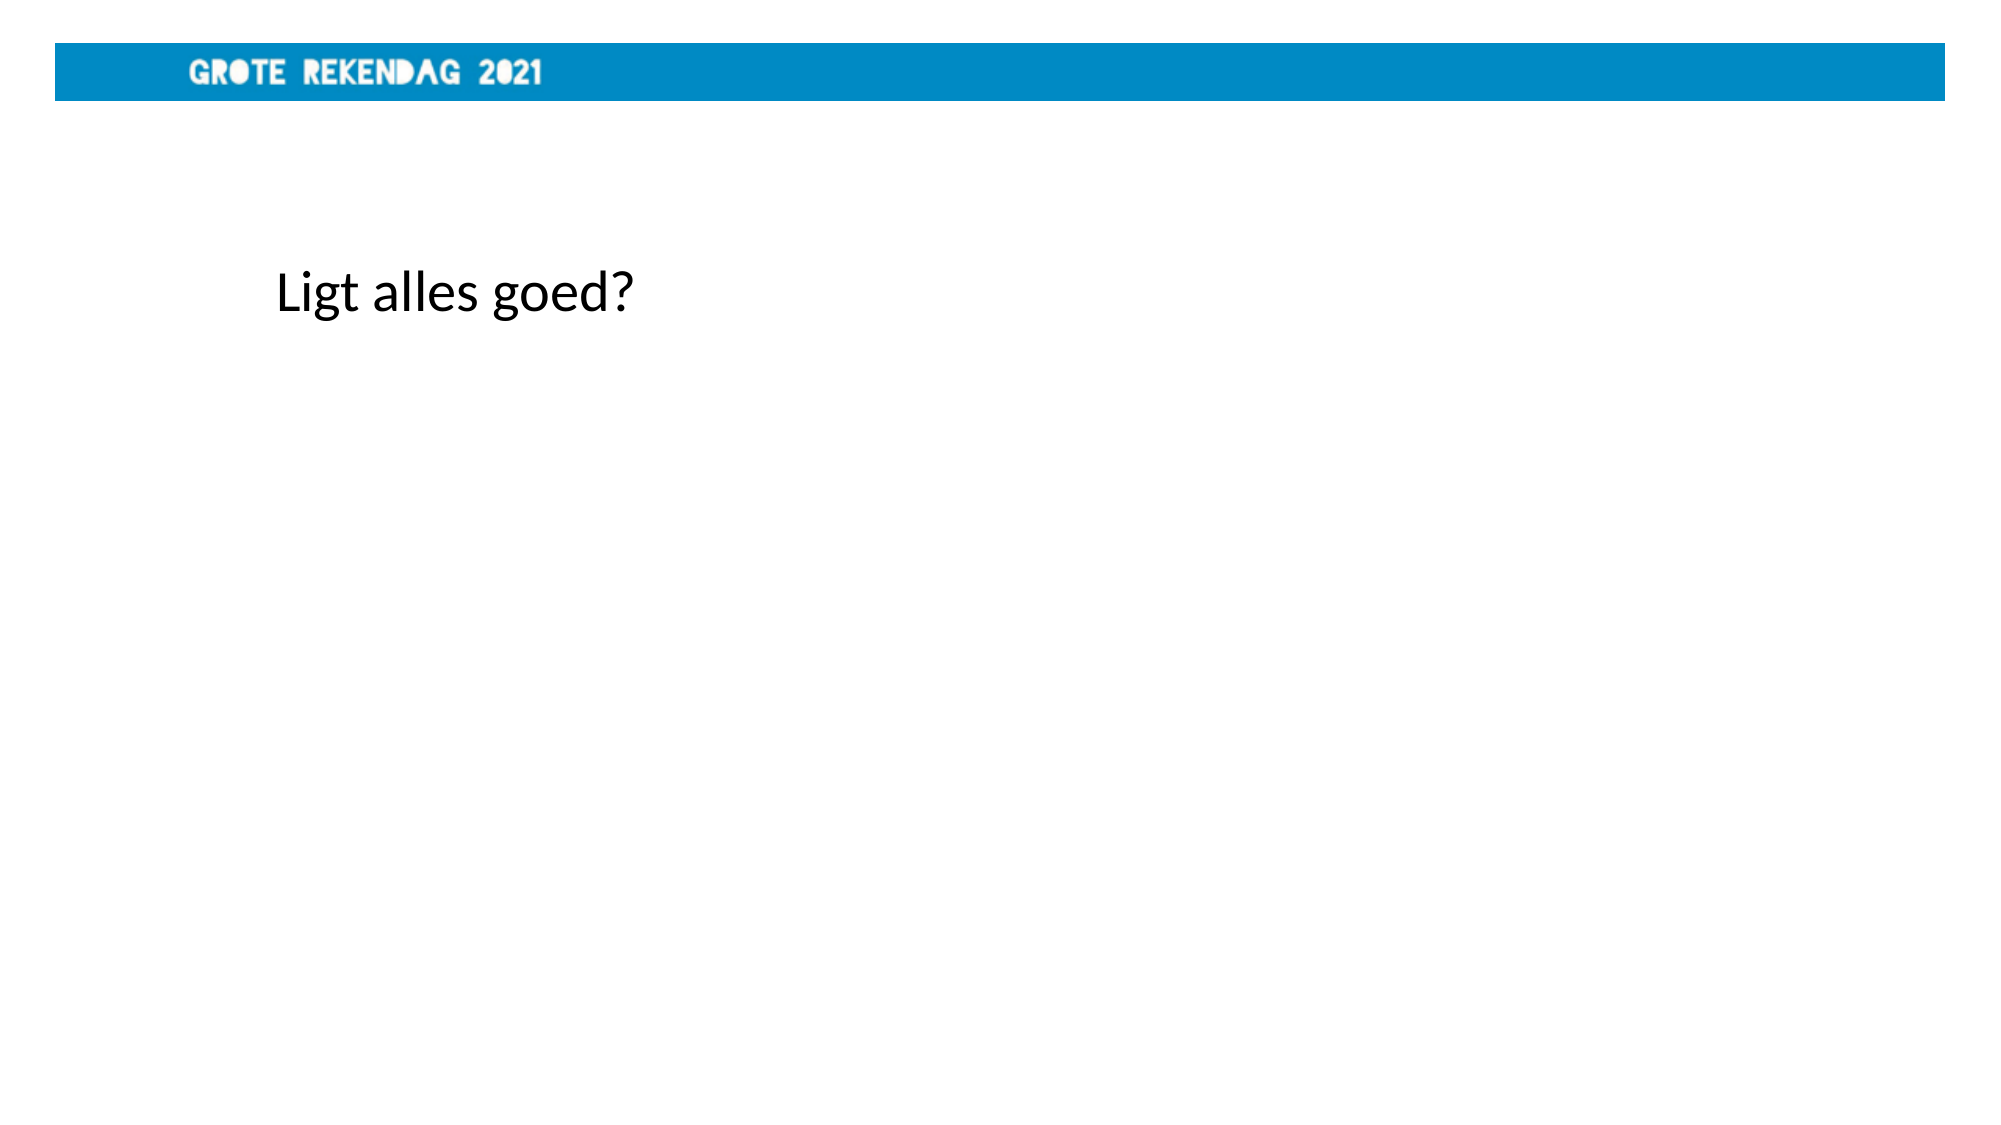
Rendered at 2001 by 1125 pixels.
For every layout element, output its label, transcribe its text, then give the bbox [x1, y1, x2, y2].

picture [340, 59, 414, 84]
picture [190, 59, 209, 84]
text_box Ligt alles goed? [261, 245, 652, 331]
picture [251, 58, 286, 84]
picture [415, 59, 439, 84]
picture [479, 59, 541, 84]
picture [440, 59, 460, 84]
picture [212, 59, 249, 84]
picture [304, 59, 337, 84]
